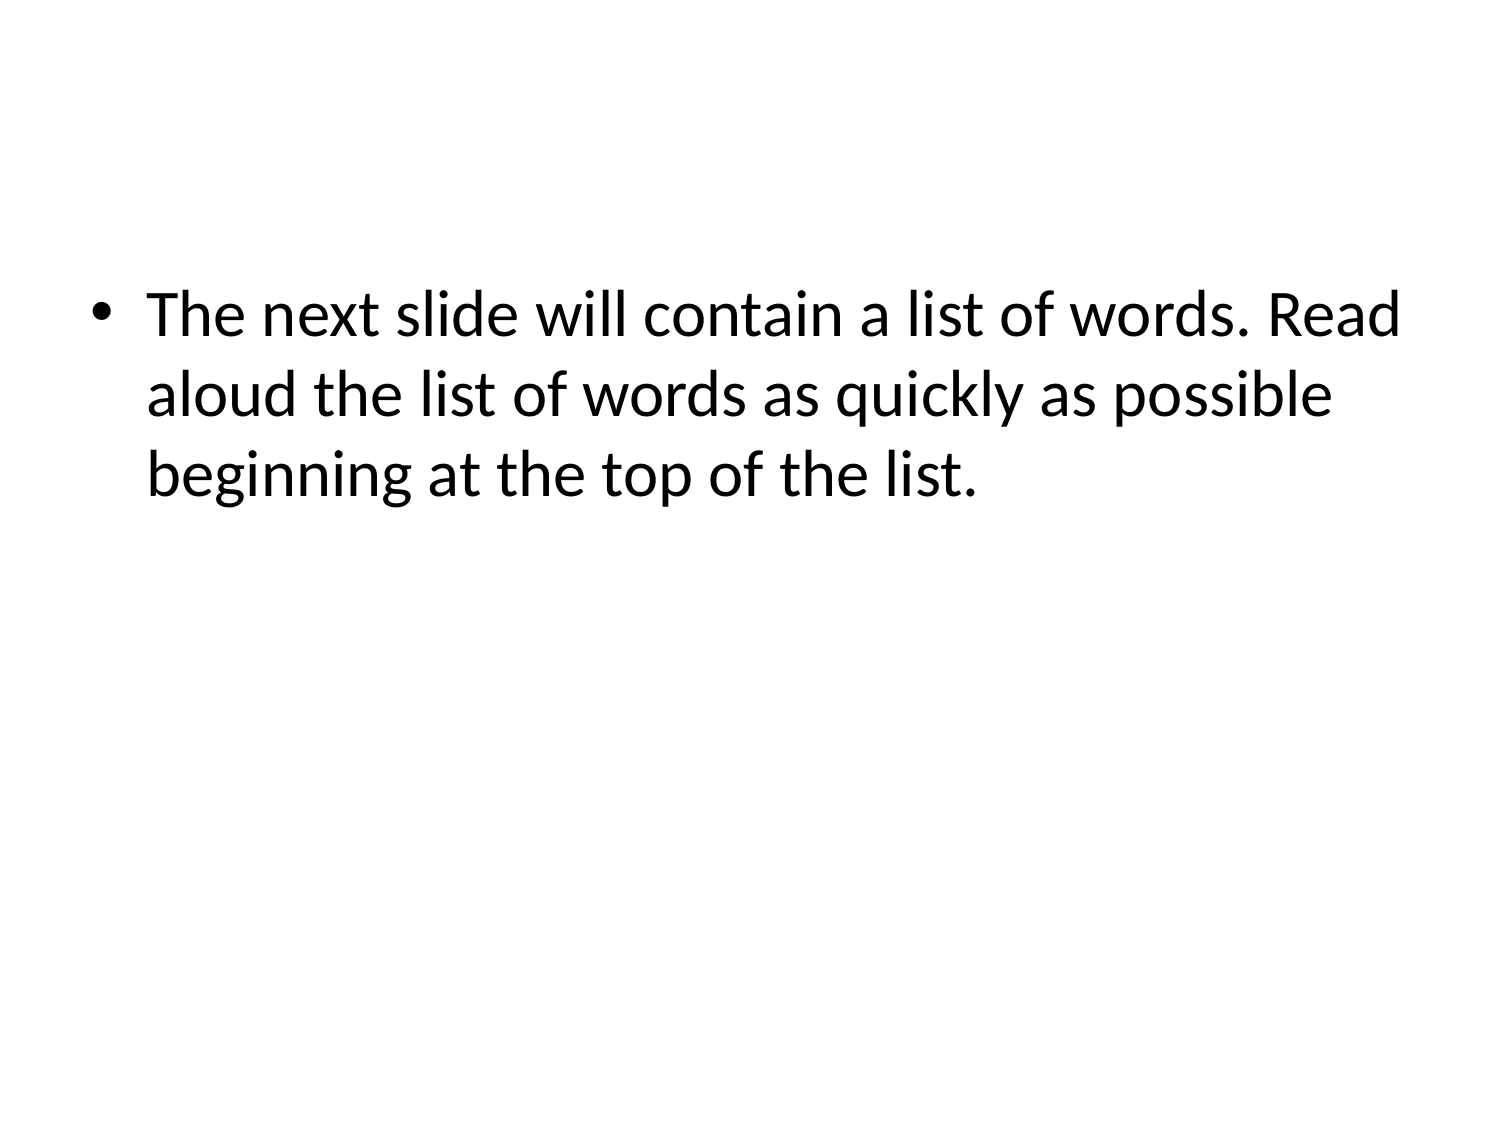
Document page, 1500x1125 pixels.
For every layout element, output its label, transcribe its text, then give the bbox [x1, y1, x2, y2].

list The next slide will contain a list of words. Read aloud the list of words as quickly as possible beginning at the top of the list. [75, 262, 1425, 1005]
